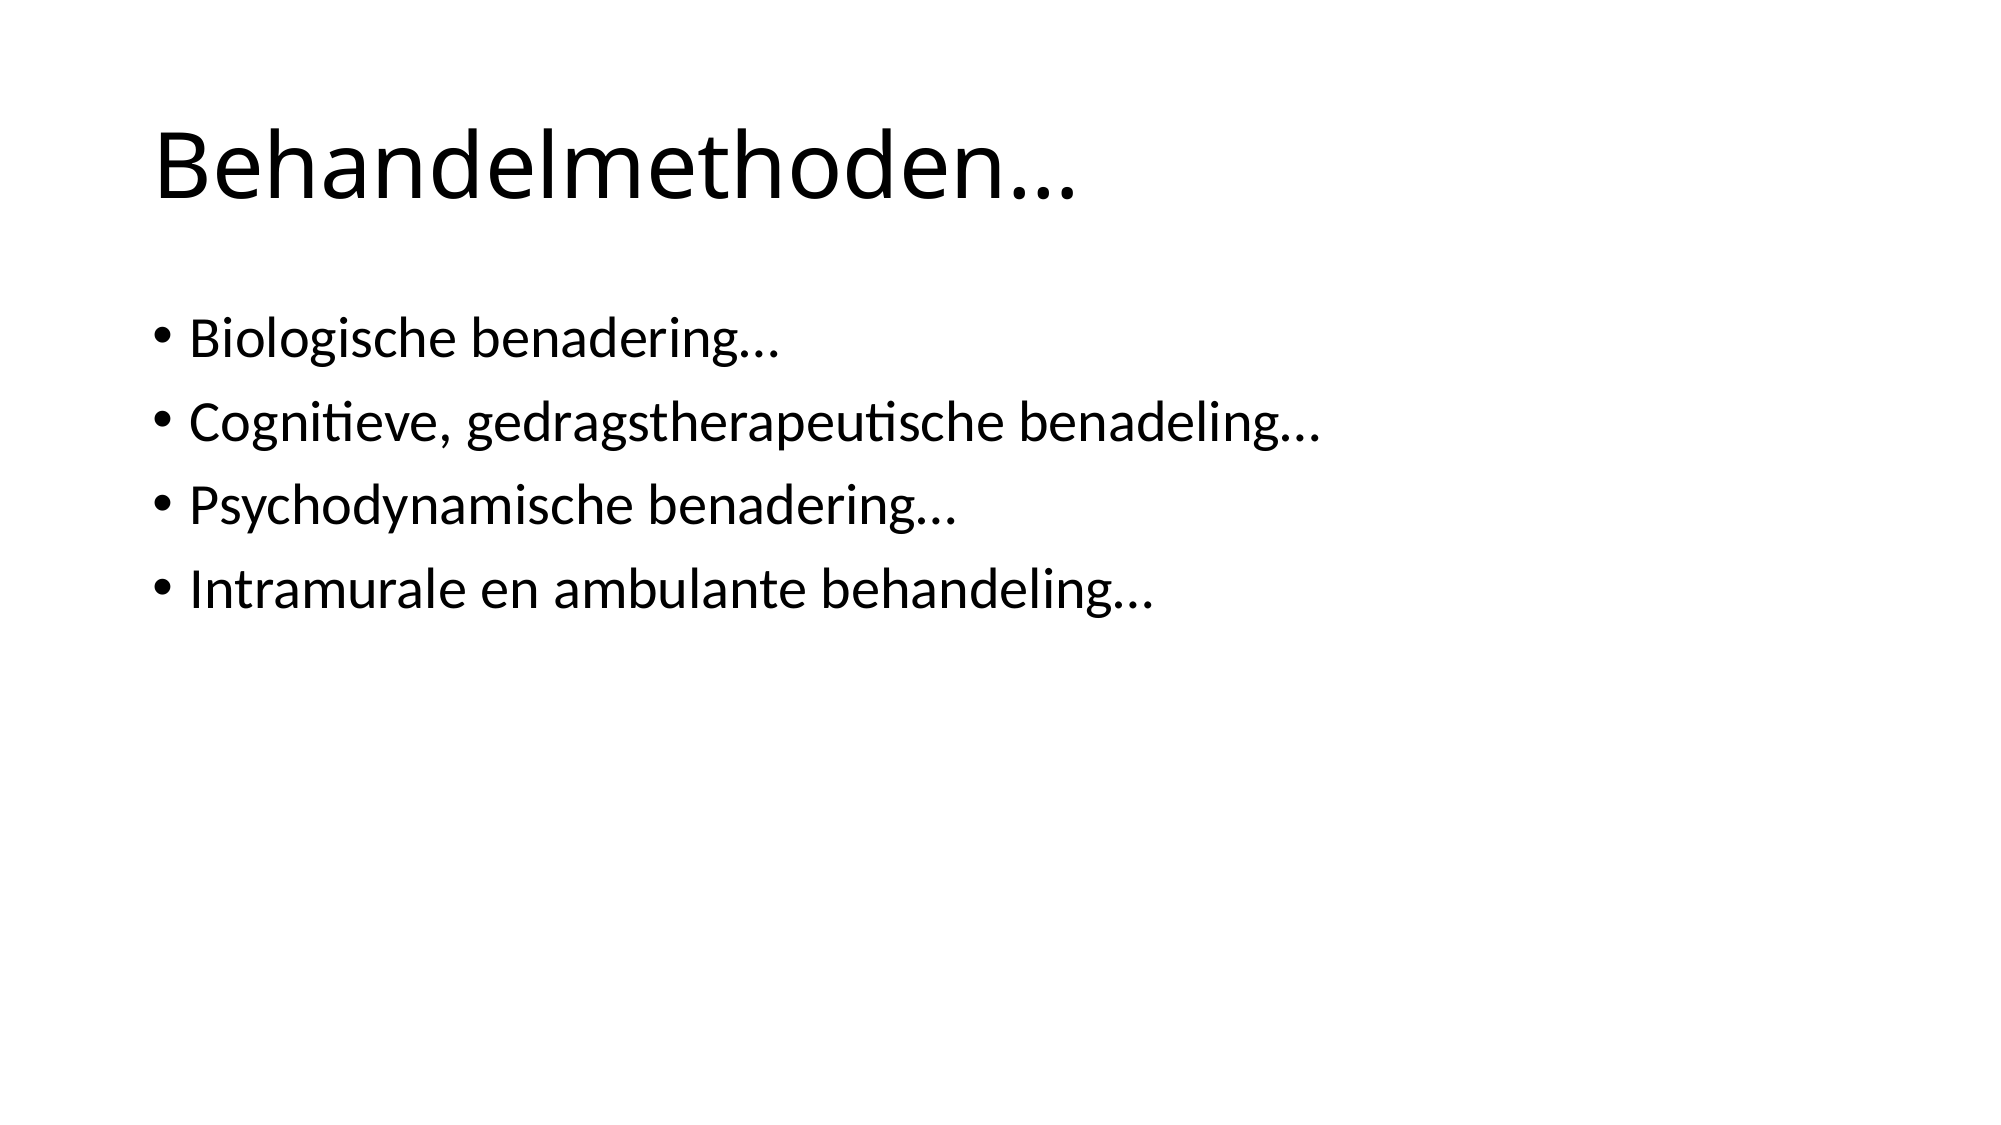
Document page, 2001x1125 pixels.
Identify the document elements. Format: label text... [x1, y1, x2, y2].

title Behandelmethoden… [137, 59, 1863, 278]
list Biologische benadering… Cognitieve, gedragstherapeutische benadeling… Psychodynamische benadering… Intramurale en ambulante behandeling… [137, 299, 1863, 1014]
